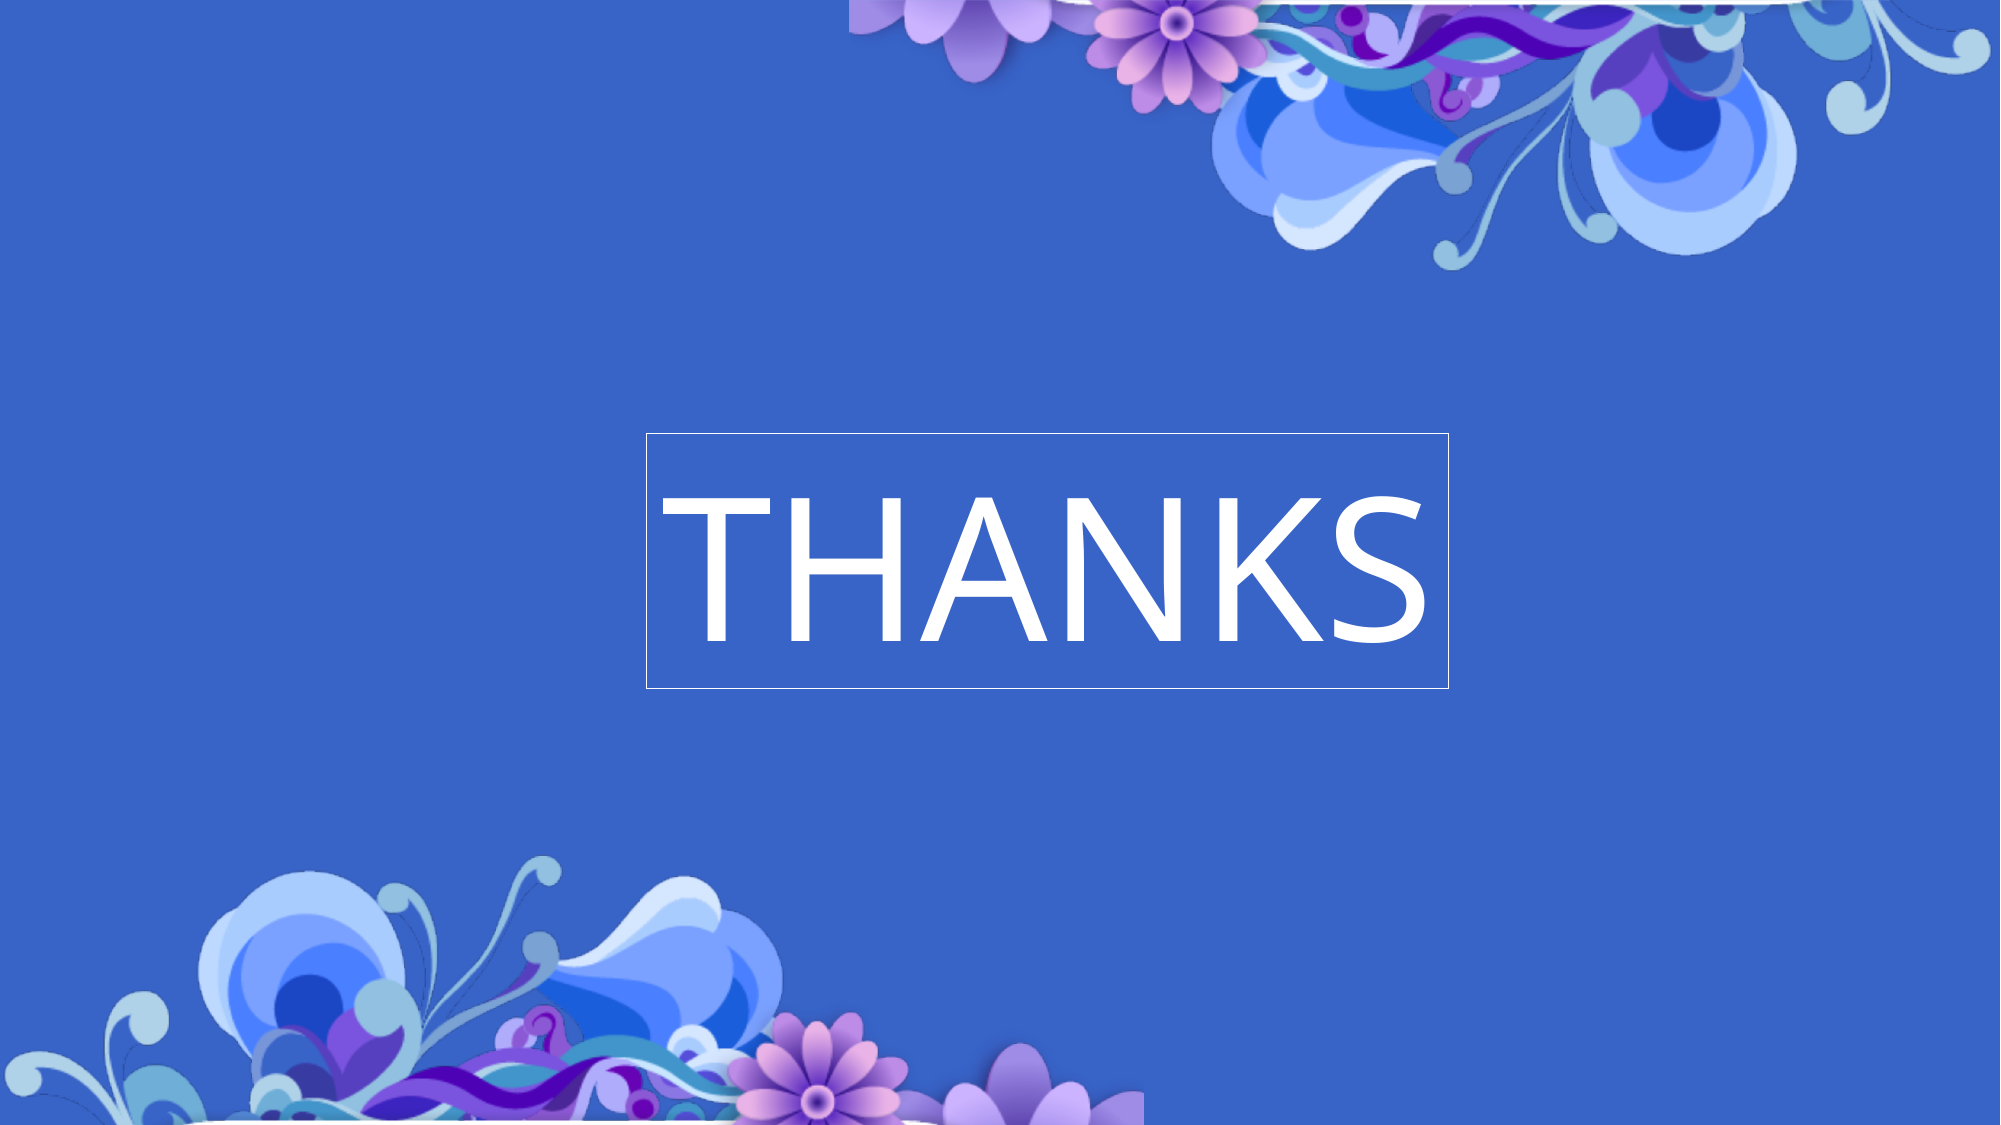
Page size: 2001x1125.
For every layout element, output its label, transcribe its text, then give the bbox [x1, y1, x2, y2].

picture [0, 376, 1143, 1125]
text_box THANKS [686, 433, 1308, 689]
picture [851, 0, 2000, 749]
